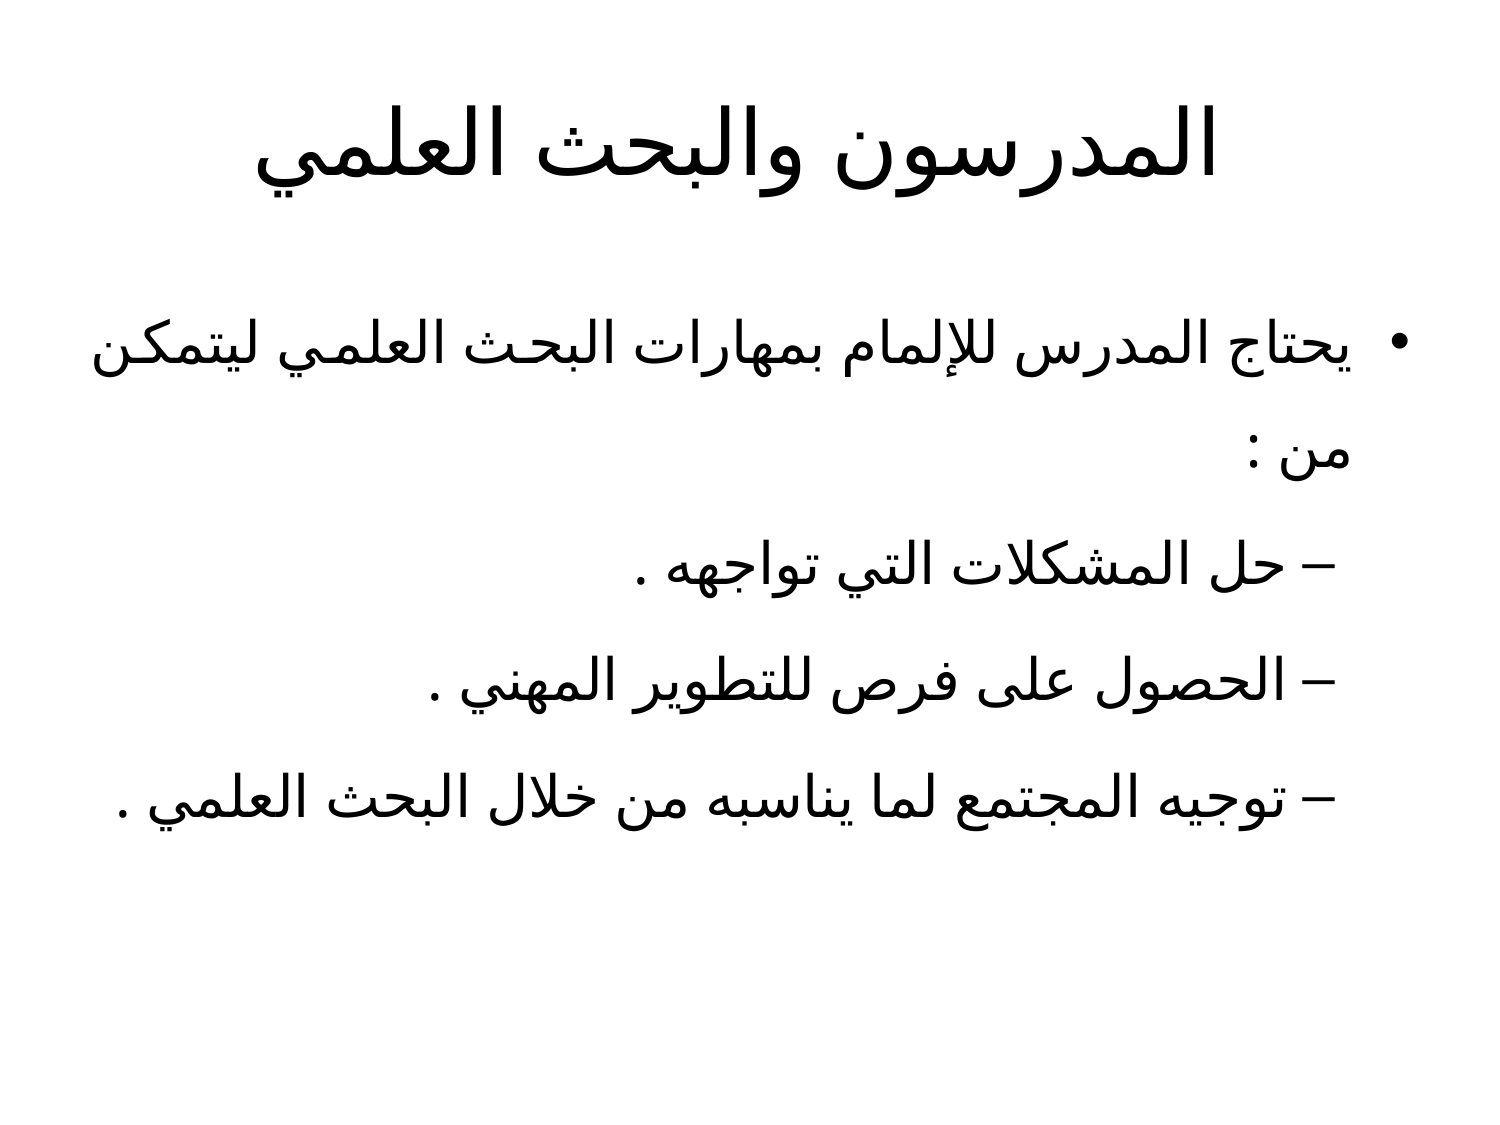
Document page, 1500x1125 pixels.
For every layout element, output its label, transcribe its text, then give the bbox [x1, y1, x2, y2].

list يحتاج المدرس للإلمام بمهارات البحث العلمي ليتمكن من : حل المشكلات التي تواجهه . الحصول على فرص للتطوير المهني . توجيه المجتمع لما يناسبه من خلال البحث العلمي . [75, 262, 1425, 1005]
title المدرسون والبحث العلمي [75, 45, 1425, 233]
